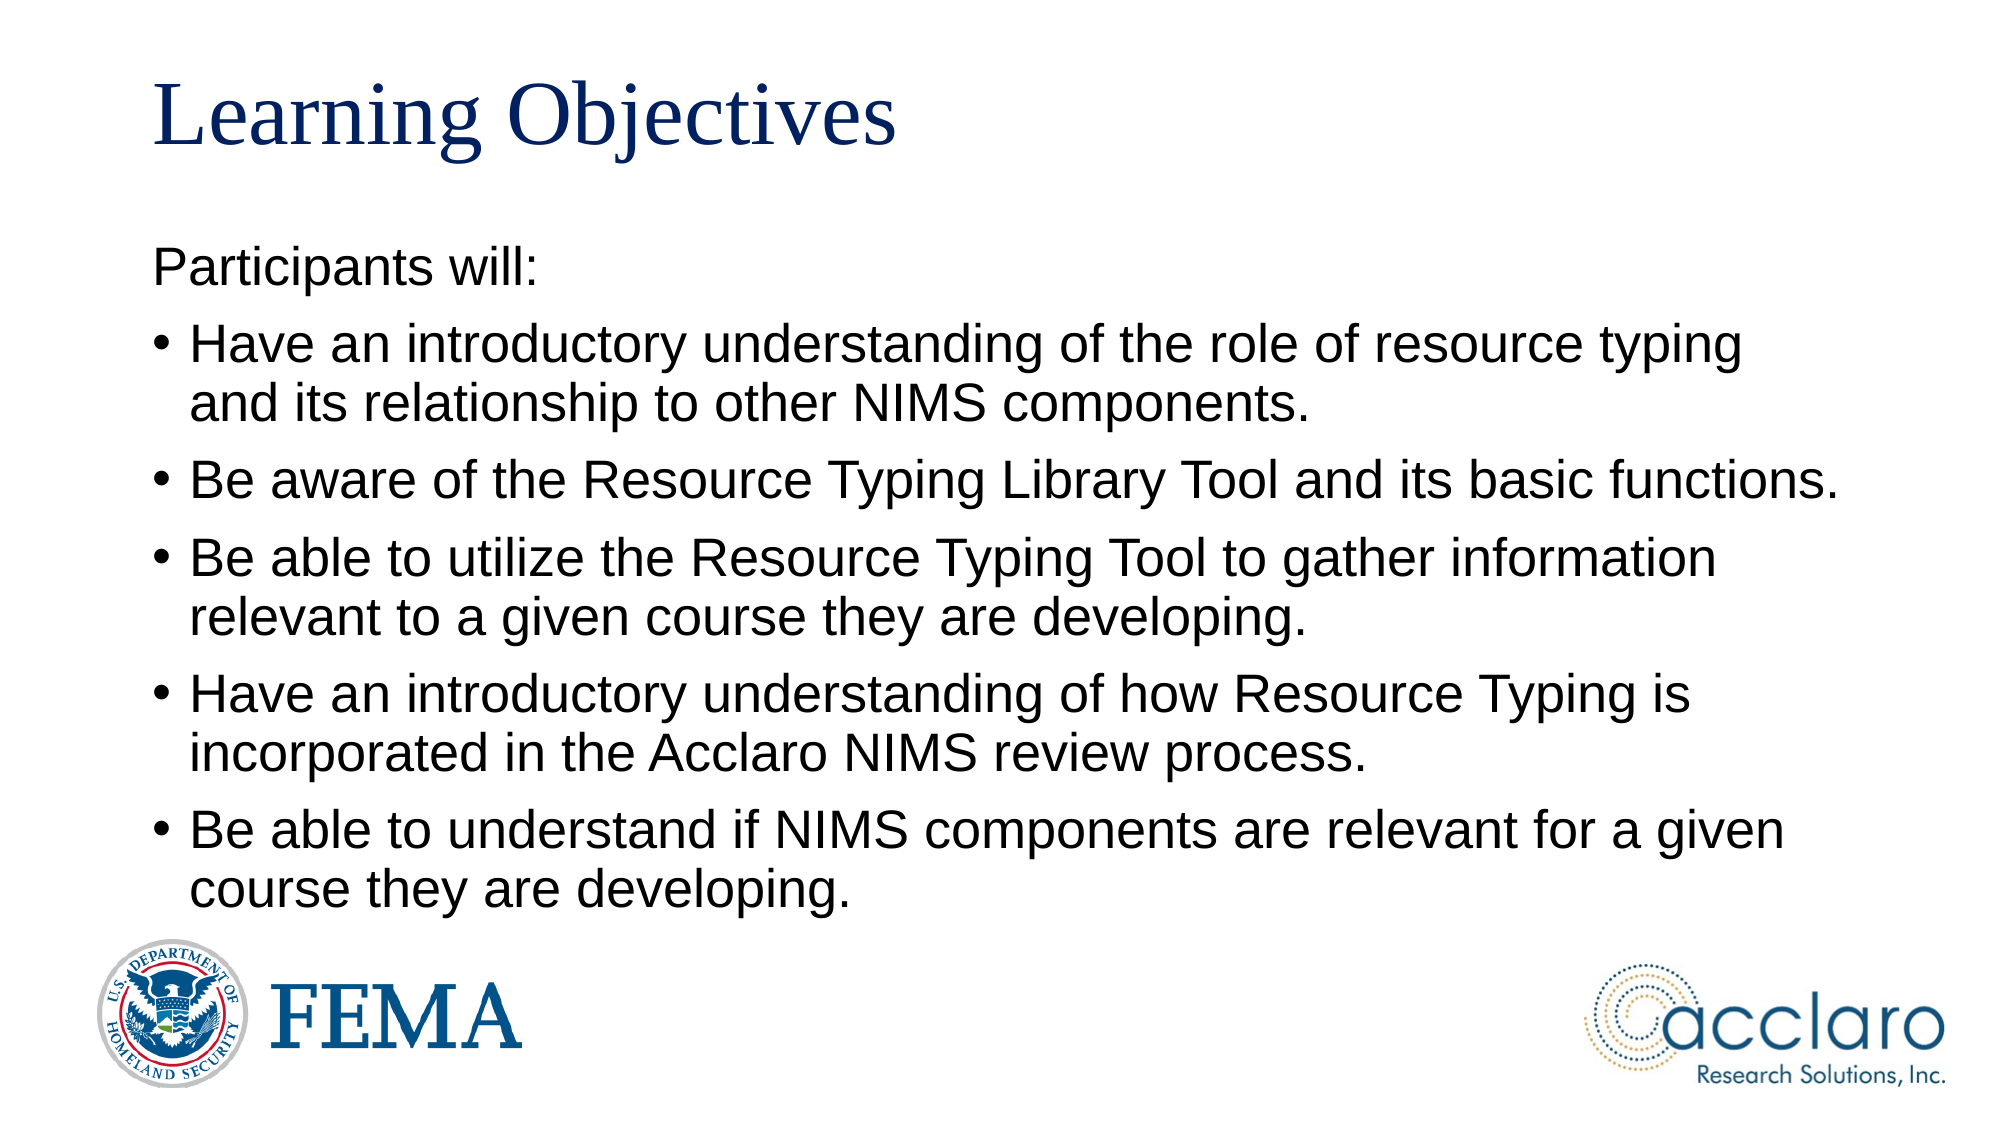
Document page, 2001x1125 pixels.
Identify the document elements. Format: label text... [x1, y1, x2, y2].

picture [97, 939, 522, 1088]
list Participants will: Have an introductory understanding of the role of resource typing and its relationship to other NIMS components. Be aware of the Resource Typing Library Tool and its basic functions. Be able to utilize the Resource Typing Tool to gather information relevant to a given course they are developing. Have an introductory understanding of how Resource Typing is incorporated in the Acclaro NIMS review process. Be able to understand if NIMS components are relevant for a given course they are developing. [137, 230, 1863, 945]
title Learning Objectives [137, 18, 1863, 211]
picture [1584, 964, 1945, 1087]
